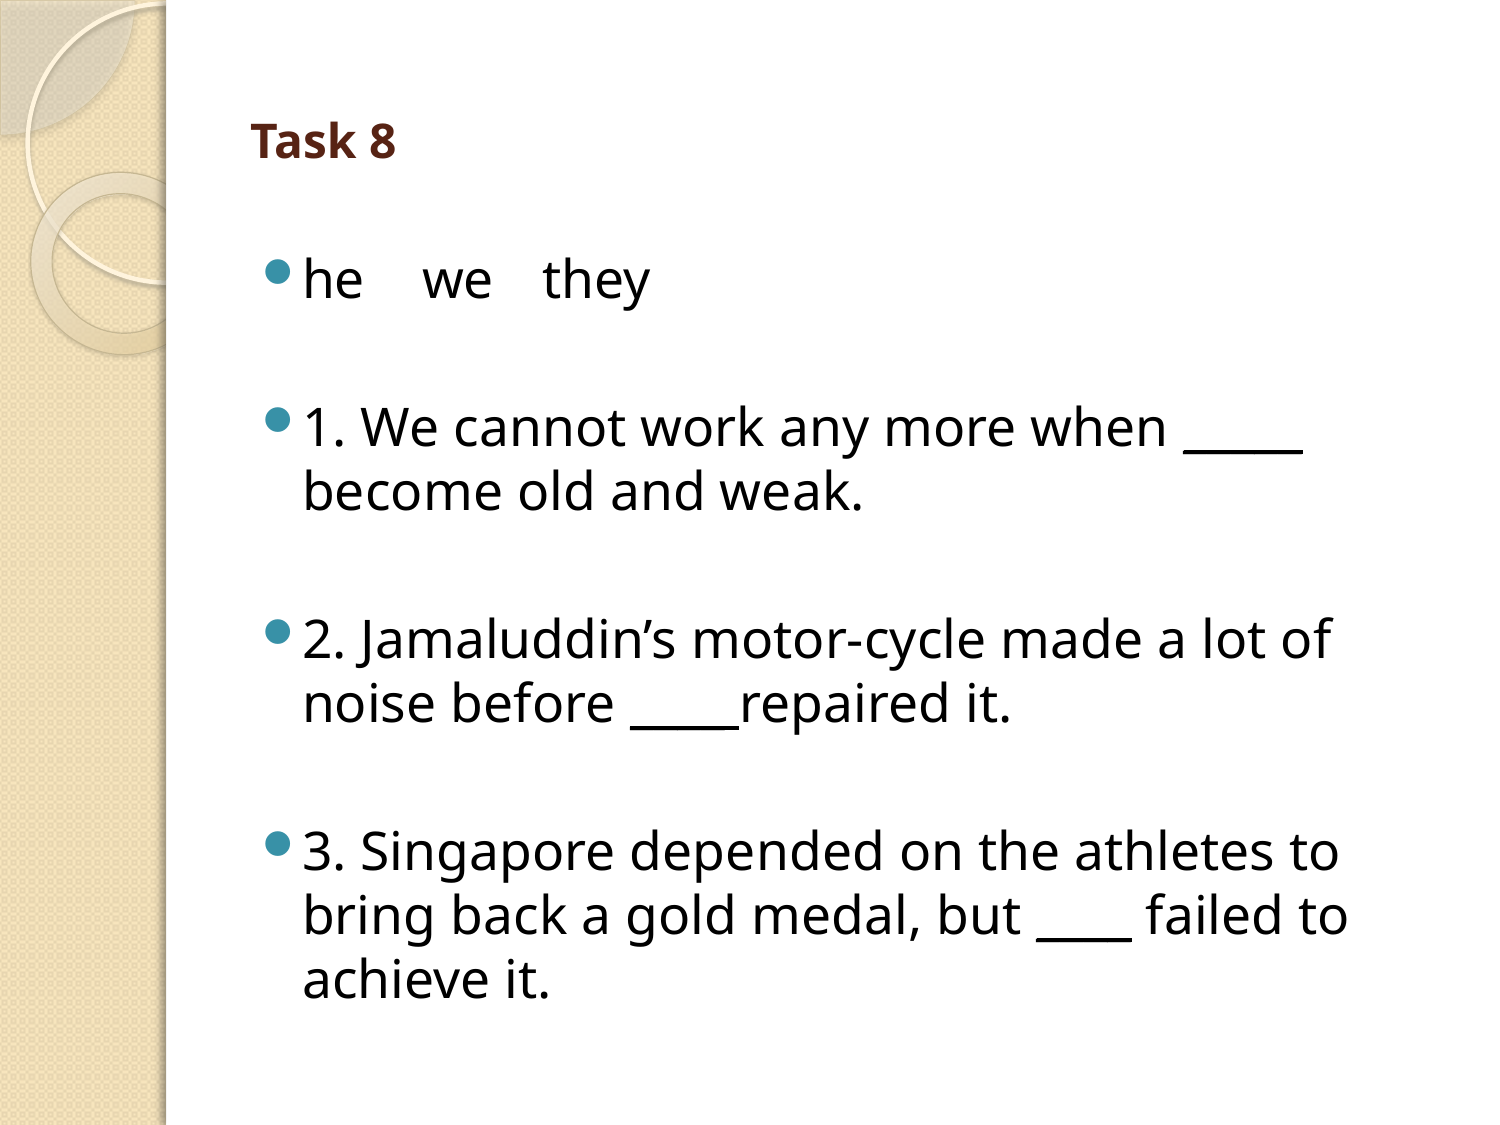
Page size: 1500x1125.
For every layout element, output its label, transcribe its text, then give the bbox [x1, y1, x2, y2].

title Task 8 [235, 45, 1466, 233]
list he we they 1. We cannot work any more when _____ become old and weak. 2. Jamaluddin’s motor-cycle made a lot of noise before ____ repaired it. 3. Singapore depended on the athletes to bring back a gold medal, but ____ failed to achieve it. [235, 237, 1466, 1025]
